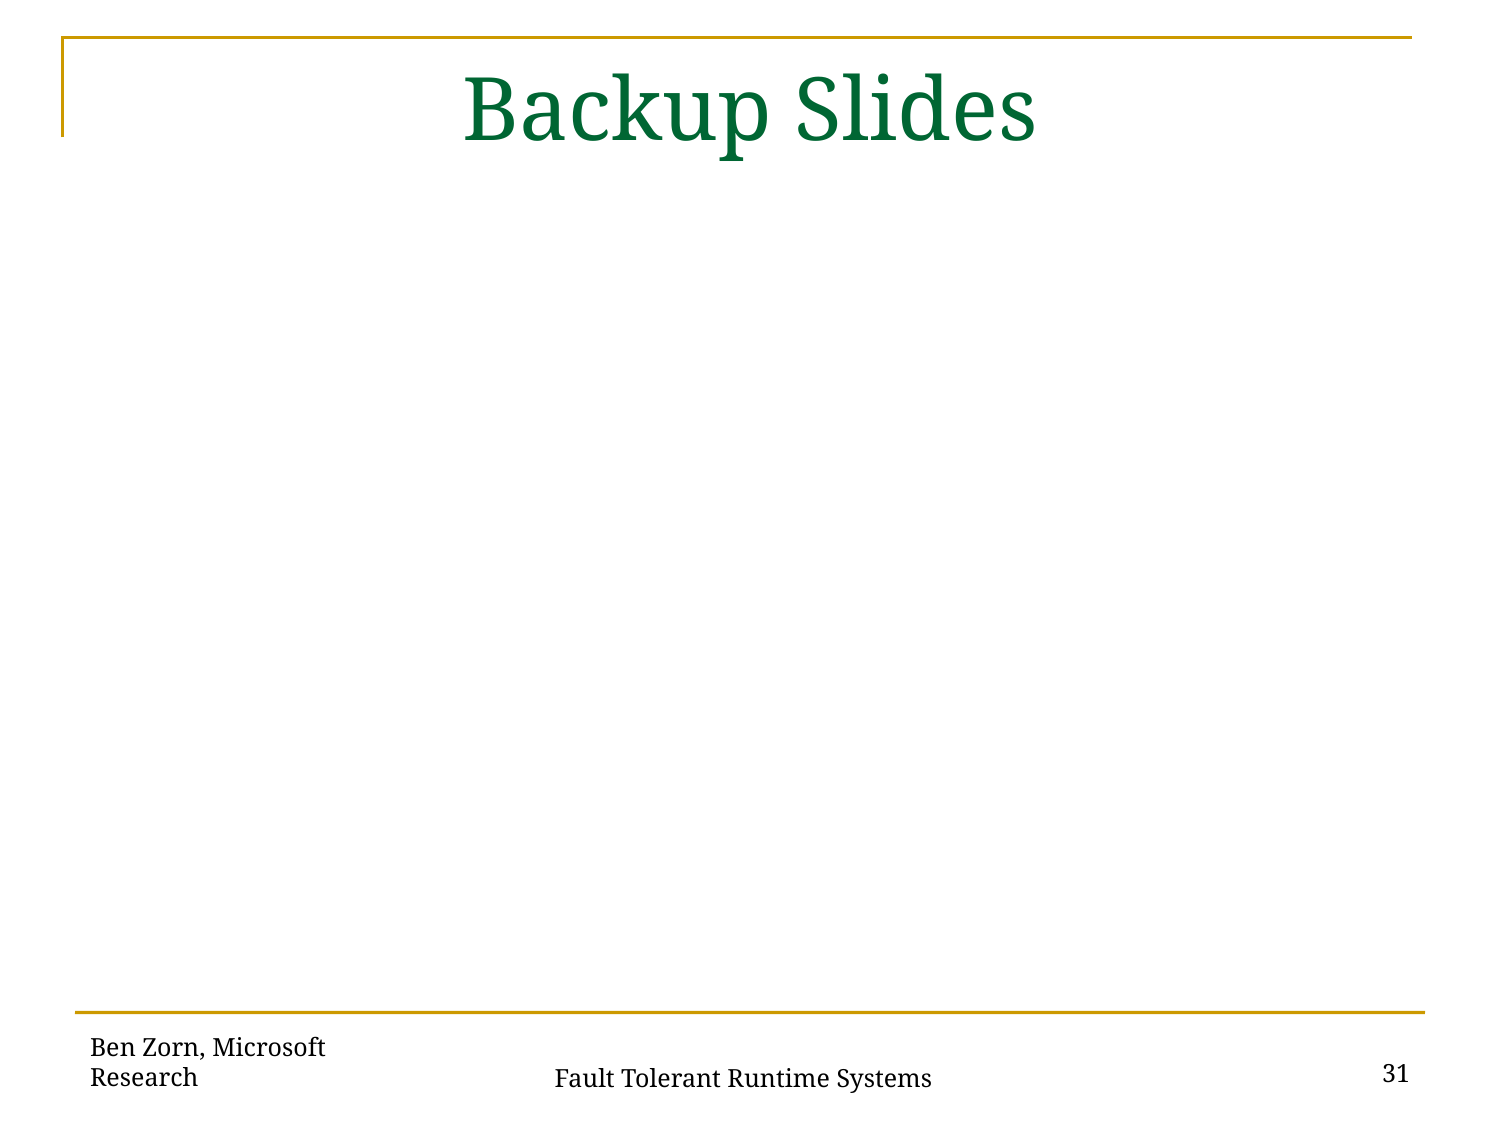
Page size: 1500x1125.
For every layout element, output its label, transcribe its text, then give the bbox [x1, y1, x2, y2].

footer Fault Tolerant Runtime Systems [449, 1024, 1038, 1101]
title Backup Slides [74, 45, 1426, 176]
slide_number 31 [1074, 1023, 1426, 1100]
slide_number Ben Zorn, Microsoft Research [74, 1023, 426, 1100]
